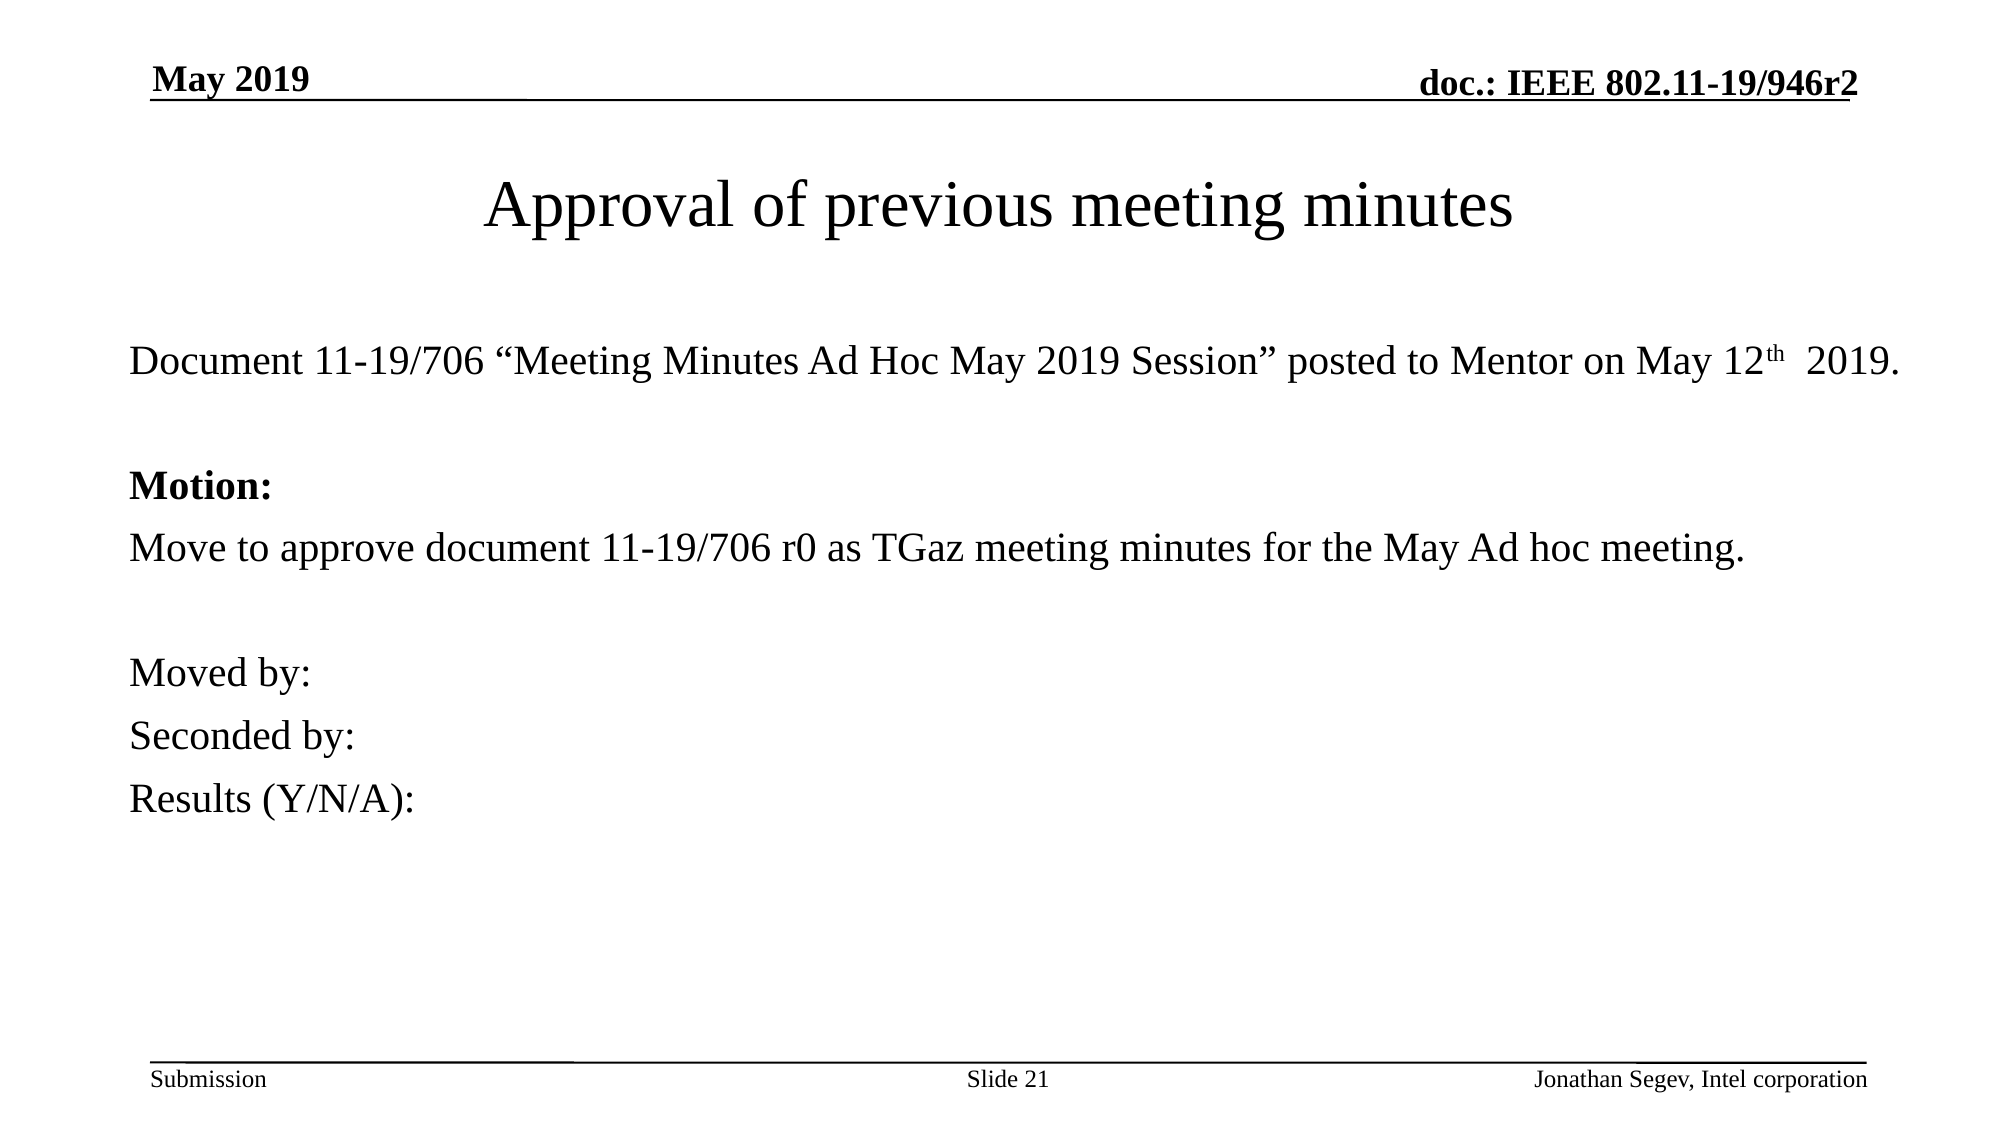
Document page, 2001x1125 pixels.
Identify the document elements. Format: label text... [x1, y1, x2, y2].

slide_number Slide 21 [950, 1061, 1067, 1123]
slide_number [152, 54, 563, 100]
list Document 11-19/706 “Meeting Minutes Ad Hoc May 2019 Session” posted to Mentor on May 12th 2019. Motion: Move to approve document 11-19/706 r0 as TGaz meeting minutes for the May Ad hoc meeting. Moved by: Seconded by: Results (Y/N/A): [113, 324, 1993, 1000]
footer Jonathan Segev, Intel corporation [1171, 1061, 1869, 1093]
title Approval of previous meeting minutes [149, 112, 1850, 288]
